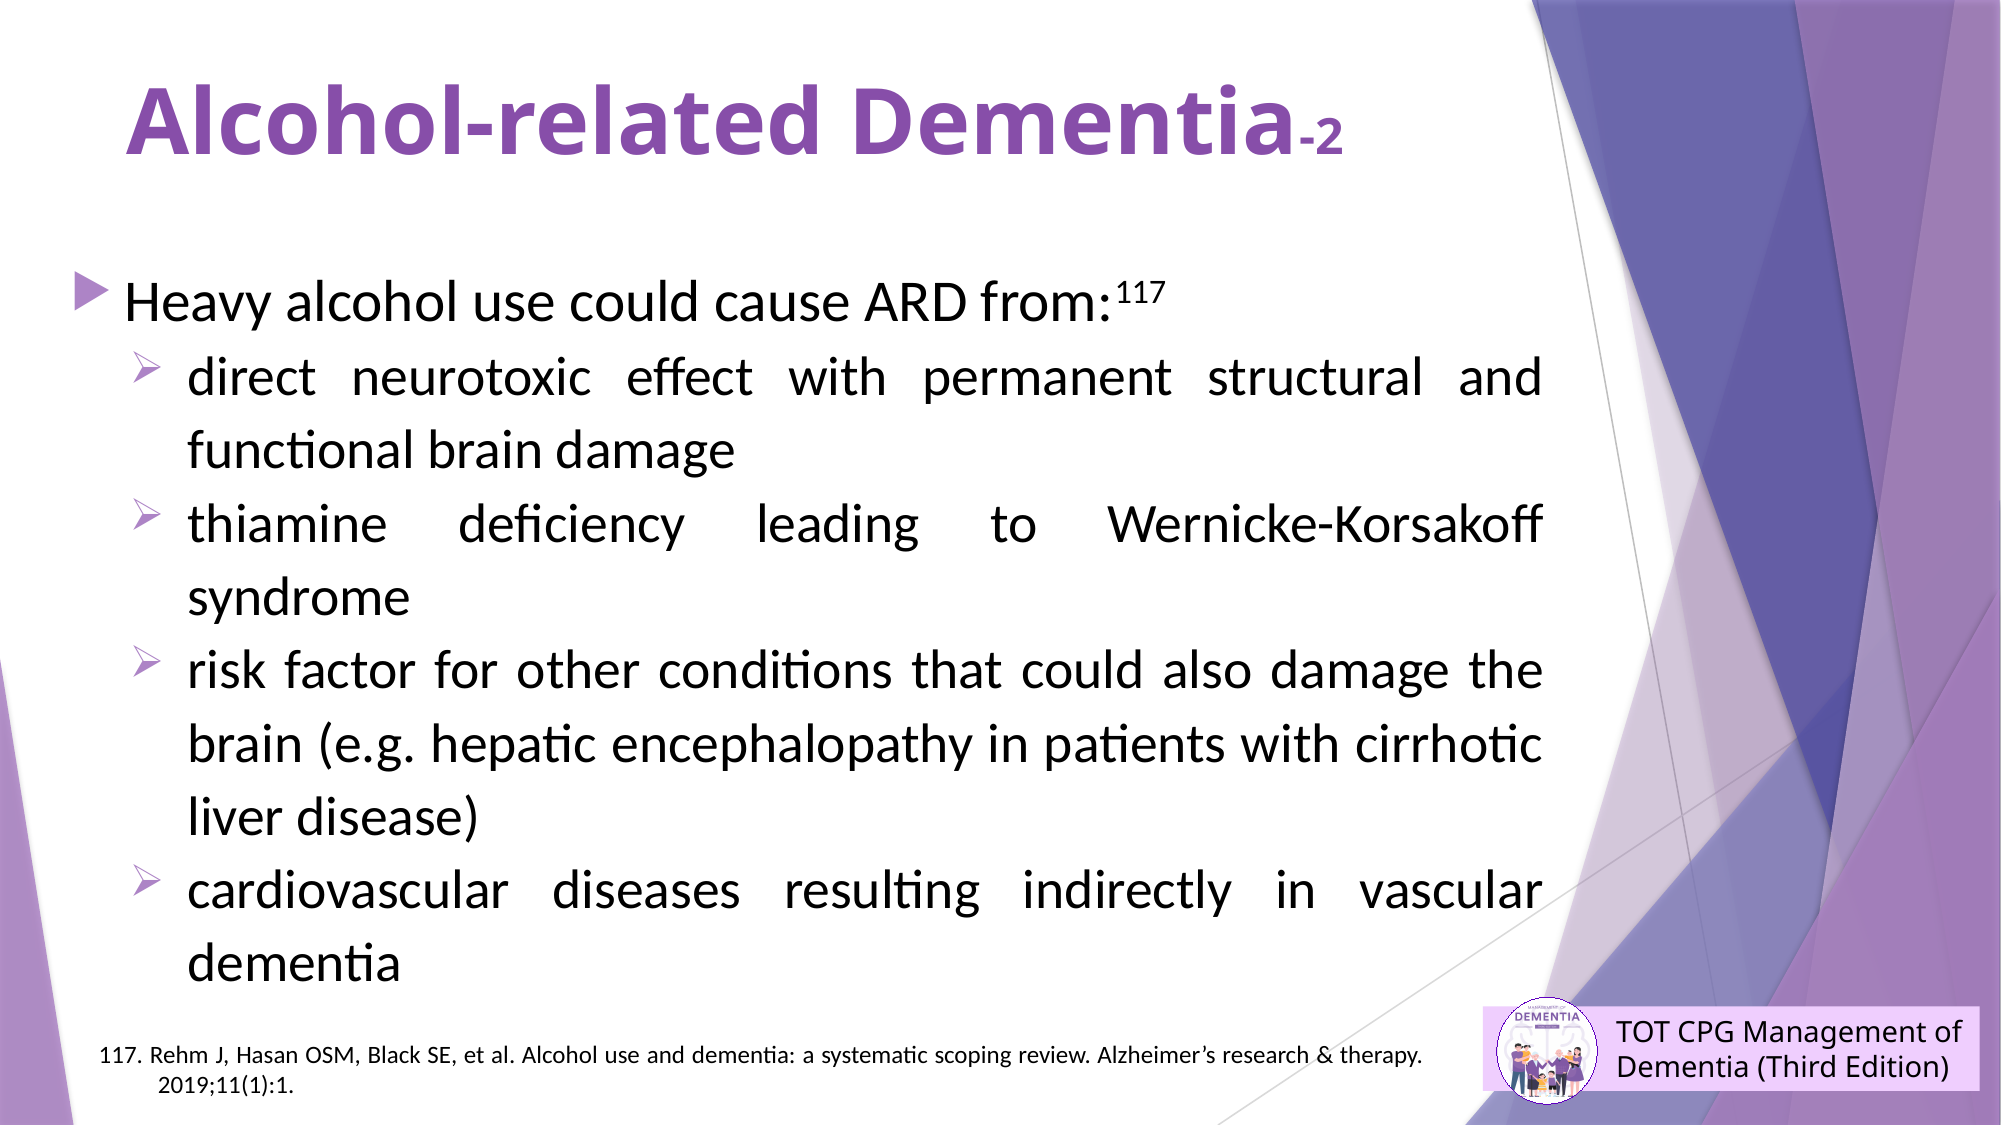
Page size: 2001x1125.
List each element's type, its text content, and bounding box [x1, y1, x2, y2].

title Alcohol-related Dementia-2 [111, 55, 1522, 247]
text_box 117. Rehm J, Hasan OSM, Black SE, et al. Alcohol use and dementia: a systematic scoping review. Alzheimer’s research & therapy. 2019;11(1):1. [83, 1031, 1441, 1107]
list Heavy alcohol use could cause ARD from:117 direct neurotoxic effect with permanent structural and functional brain damage thiamine deficiency leading to Wernicke-Korsakoff syndrome risk factor for other conditions that could also damage the brain (e.g. hepatic encephalopathy in patients with cirrhotic liver disease) cardiovascular diseases resulting indirectly in vascular dementia [55, 247, 1560, 1007]
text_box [1482, 996, 1981, 1105]
